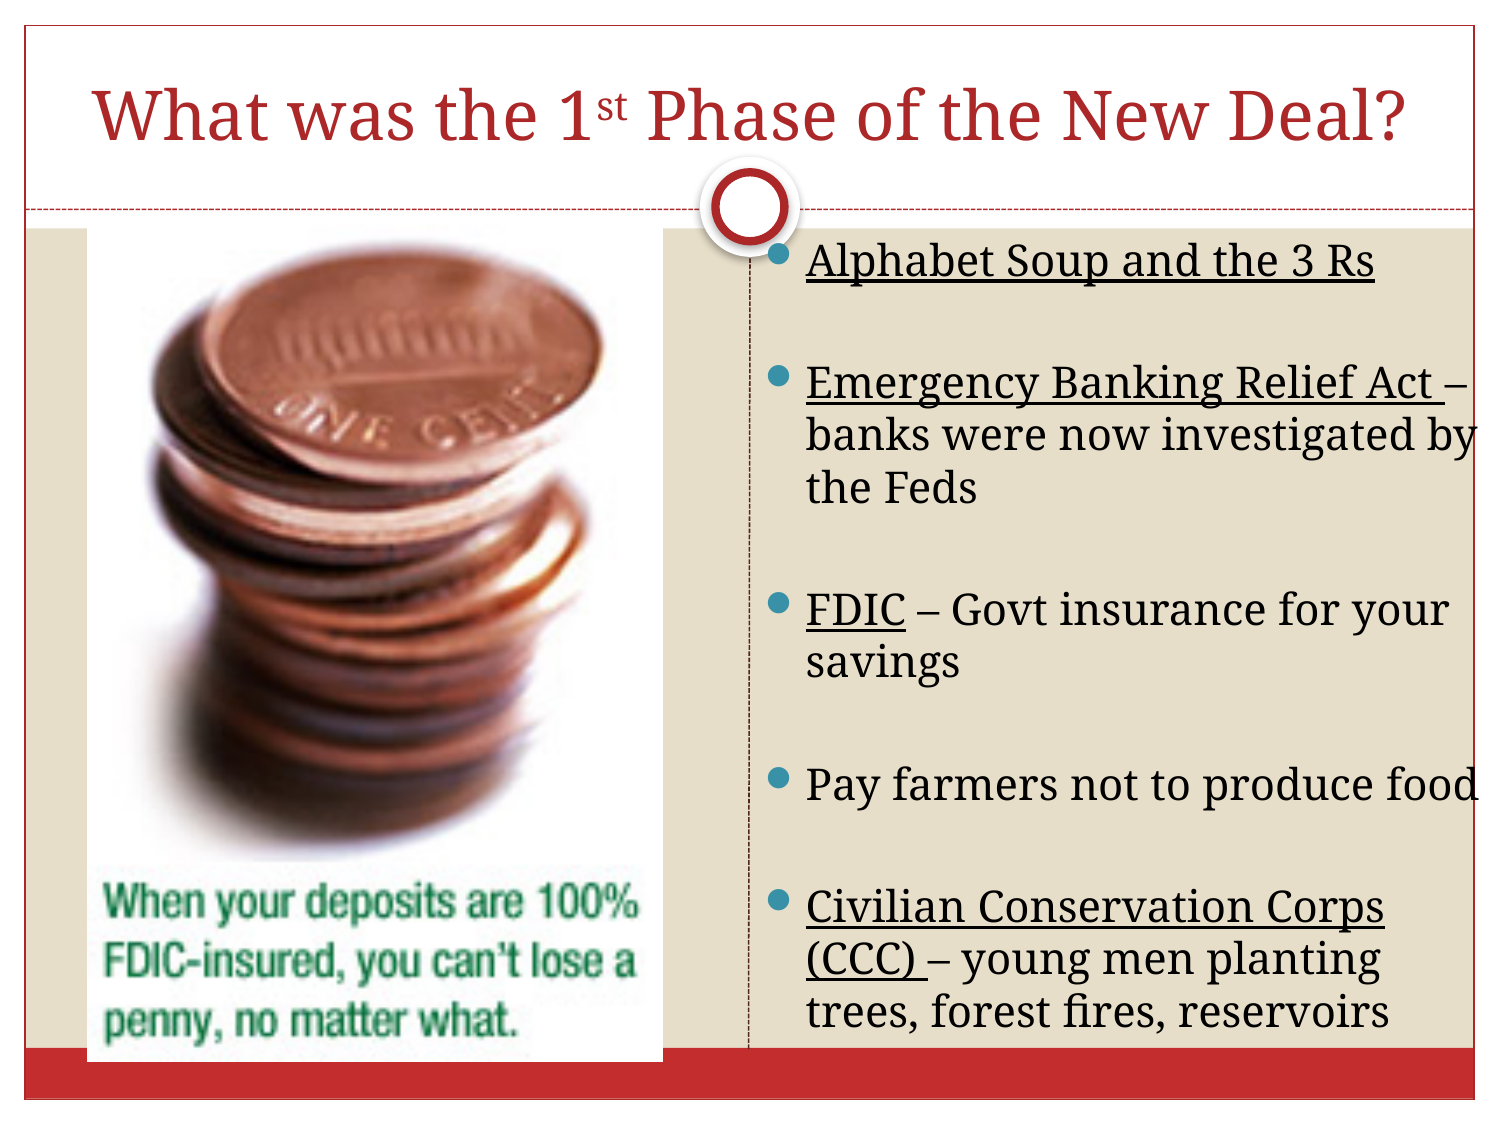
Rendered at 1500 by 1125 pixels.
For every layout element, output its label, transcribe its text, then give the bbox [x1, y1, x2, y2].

title What was the 1st Phase of the New Deal? [49, 37, 1450, 162]
list Alphabet Soup and the 3 Rs Emergency Banking Relief Act – banks were now investigated by the Feds FDIC – Govt insurance for your savings Pay farmers not to produce food Civilian Conservation Corps (CCC) – young men planting trees, forest fires, reservoirs [750, 224, 1500, 1063]
picture [87, 224, 663, 1062]
